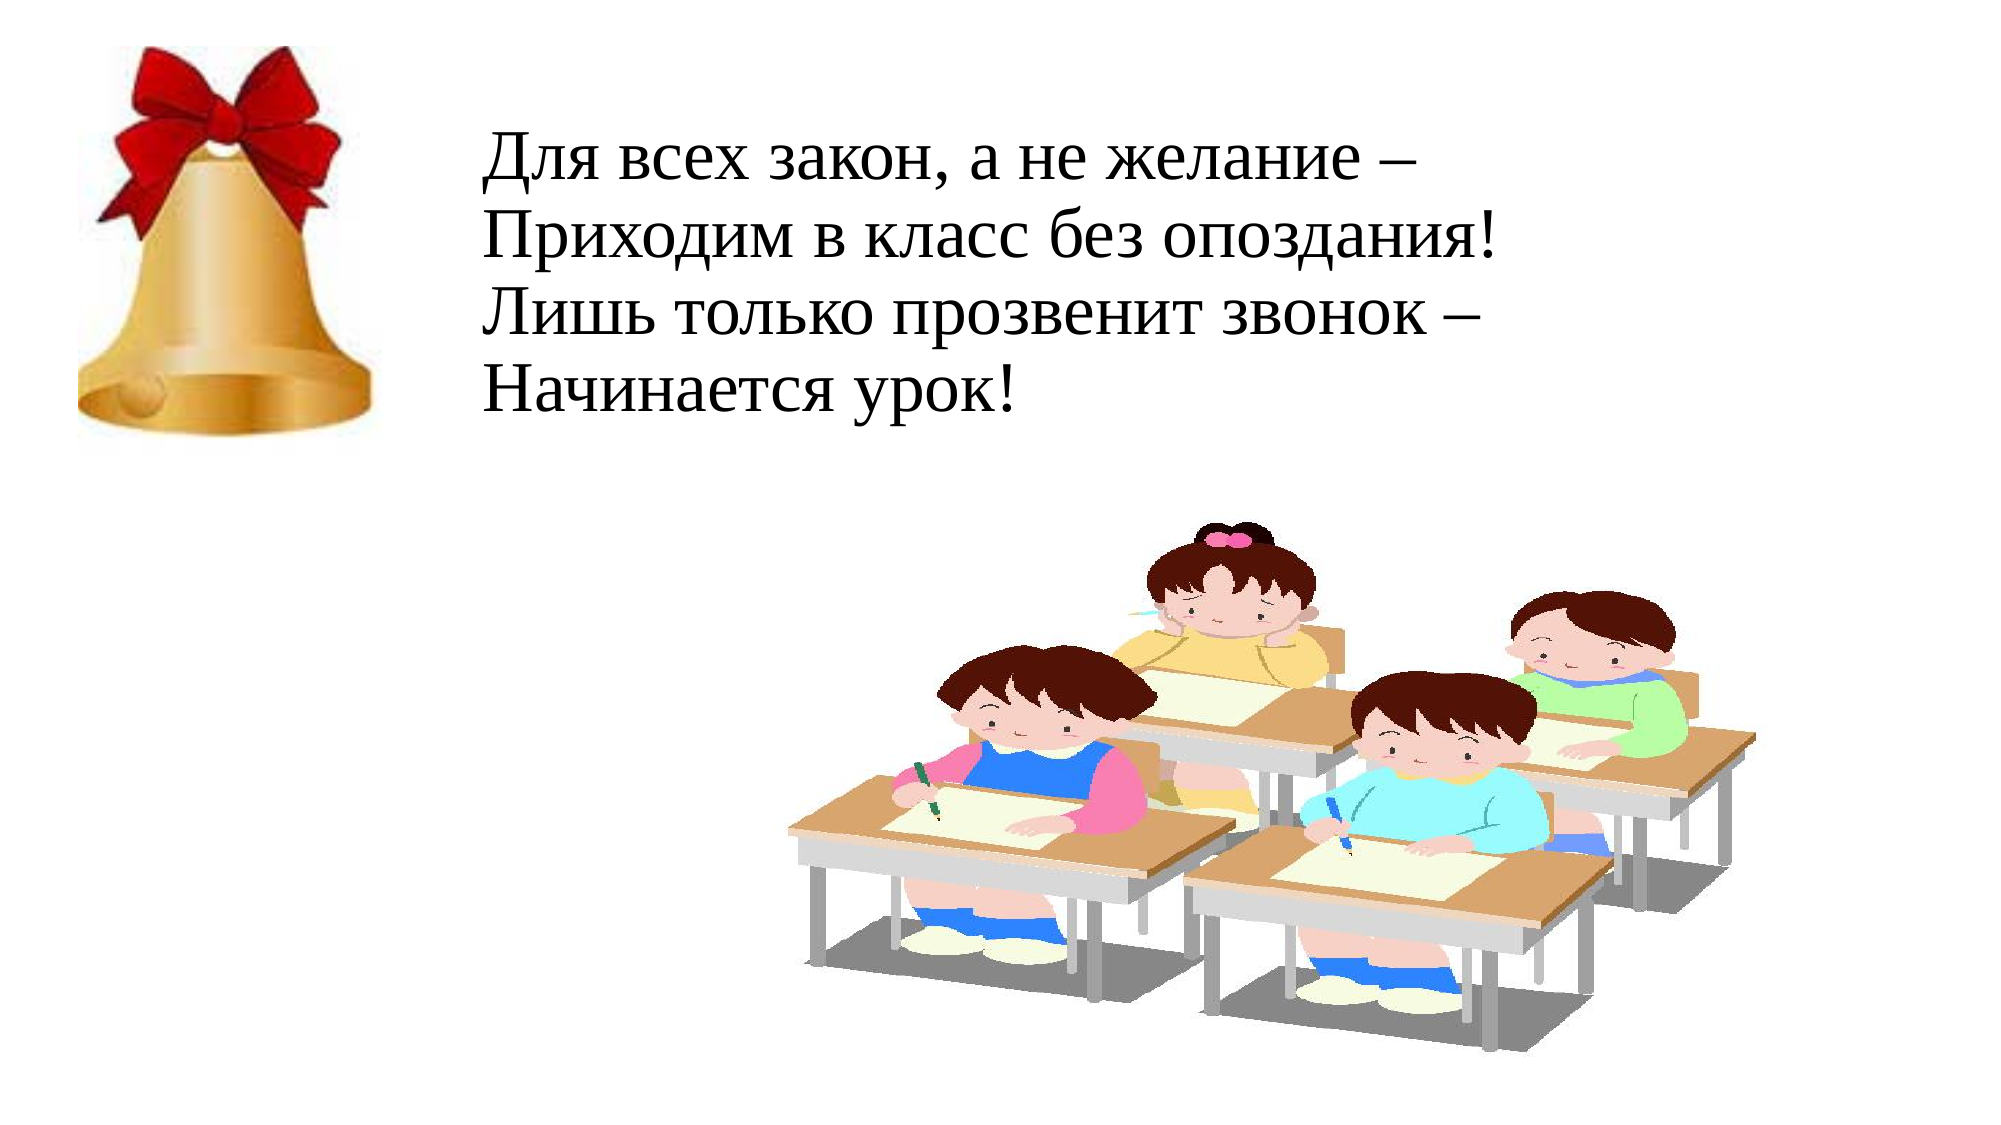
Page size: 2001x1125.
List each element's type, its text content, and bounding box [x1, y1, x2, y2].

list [78, 46, 385, 454]
picture [680, 496, 1837, 1064]
title Для всех закон, а не желание – Приходим в класс без опоздания! Лишь только прозвенит звонок – Начинается урок! [467, 107, 1671, 524]
